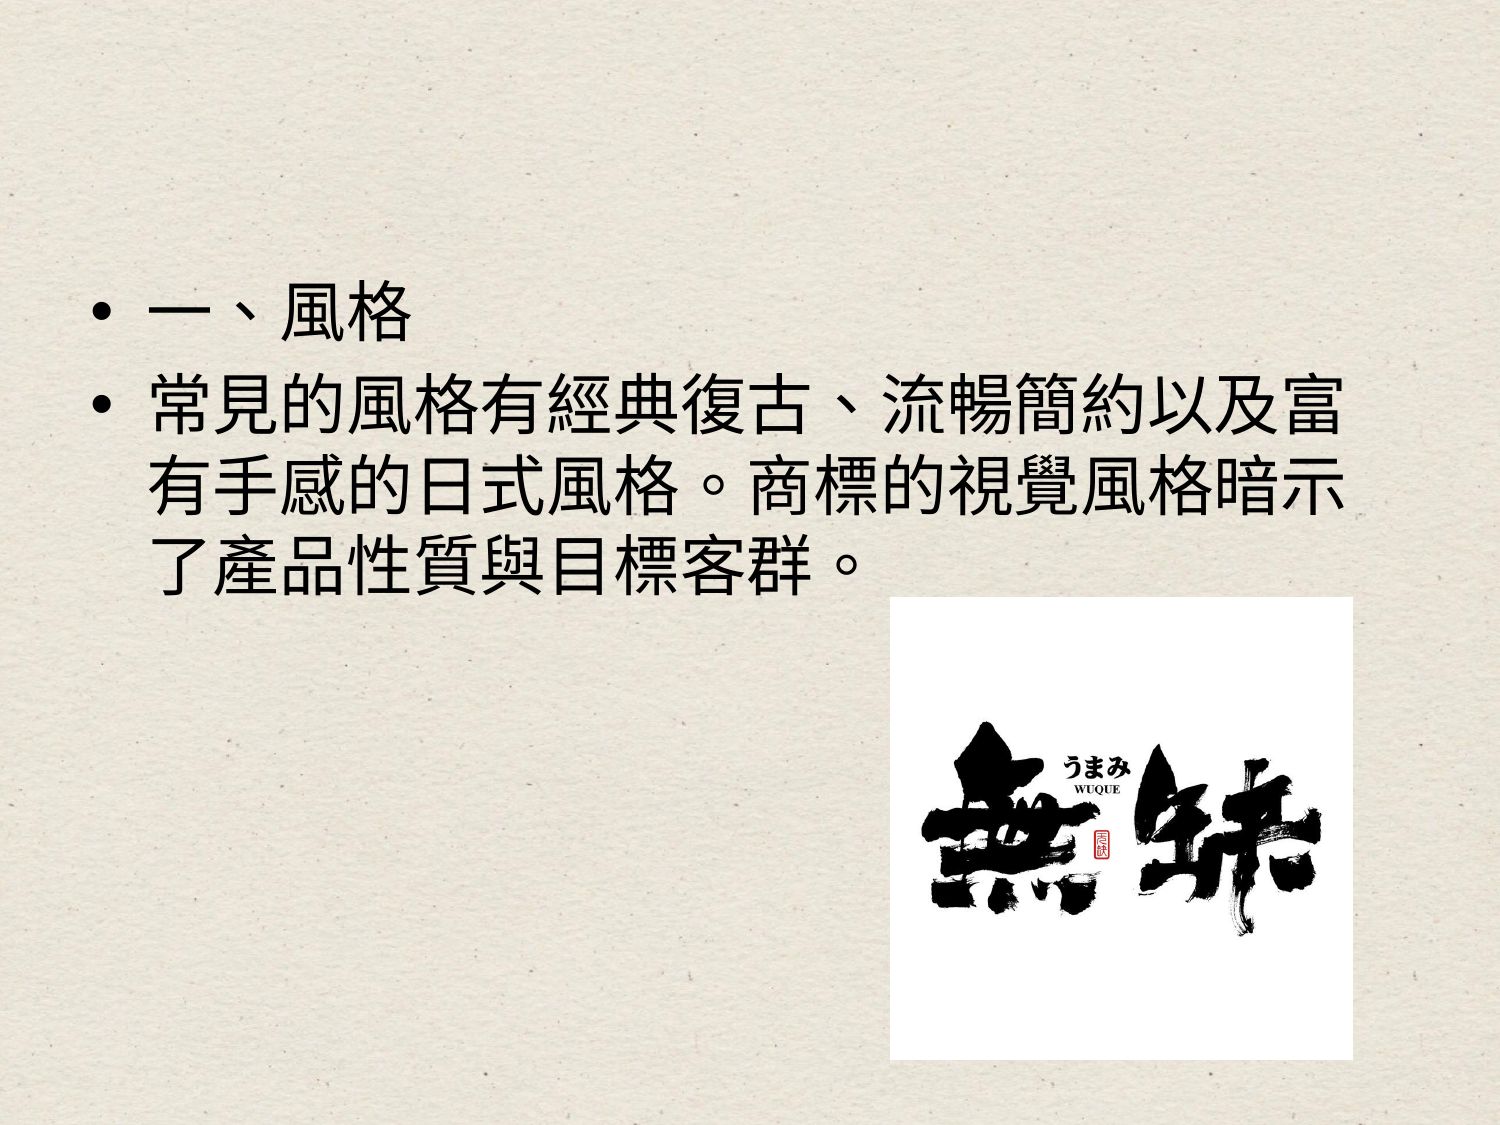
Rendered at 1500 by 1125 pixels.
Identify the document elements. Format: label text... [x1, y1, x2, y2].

list 一、風格 常見的風格有經典復古、流暢簡約以及富有手感的日式風格。商標的視覺風格暗示了產品性質與目標客群。 [75, 262, 1425, 1005]
picture [0, 0, 1500, 1125]
